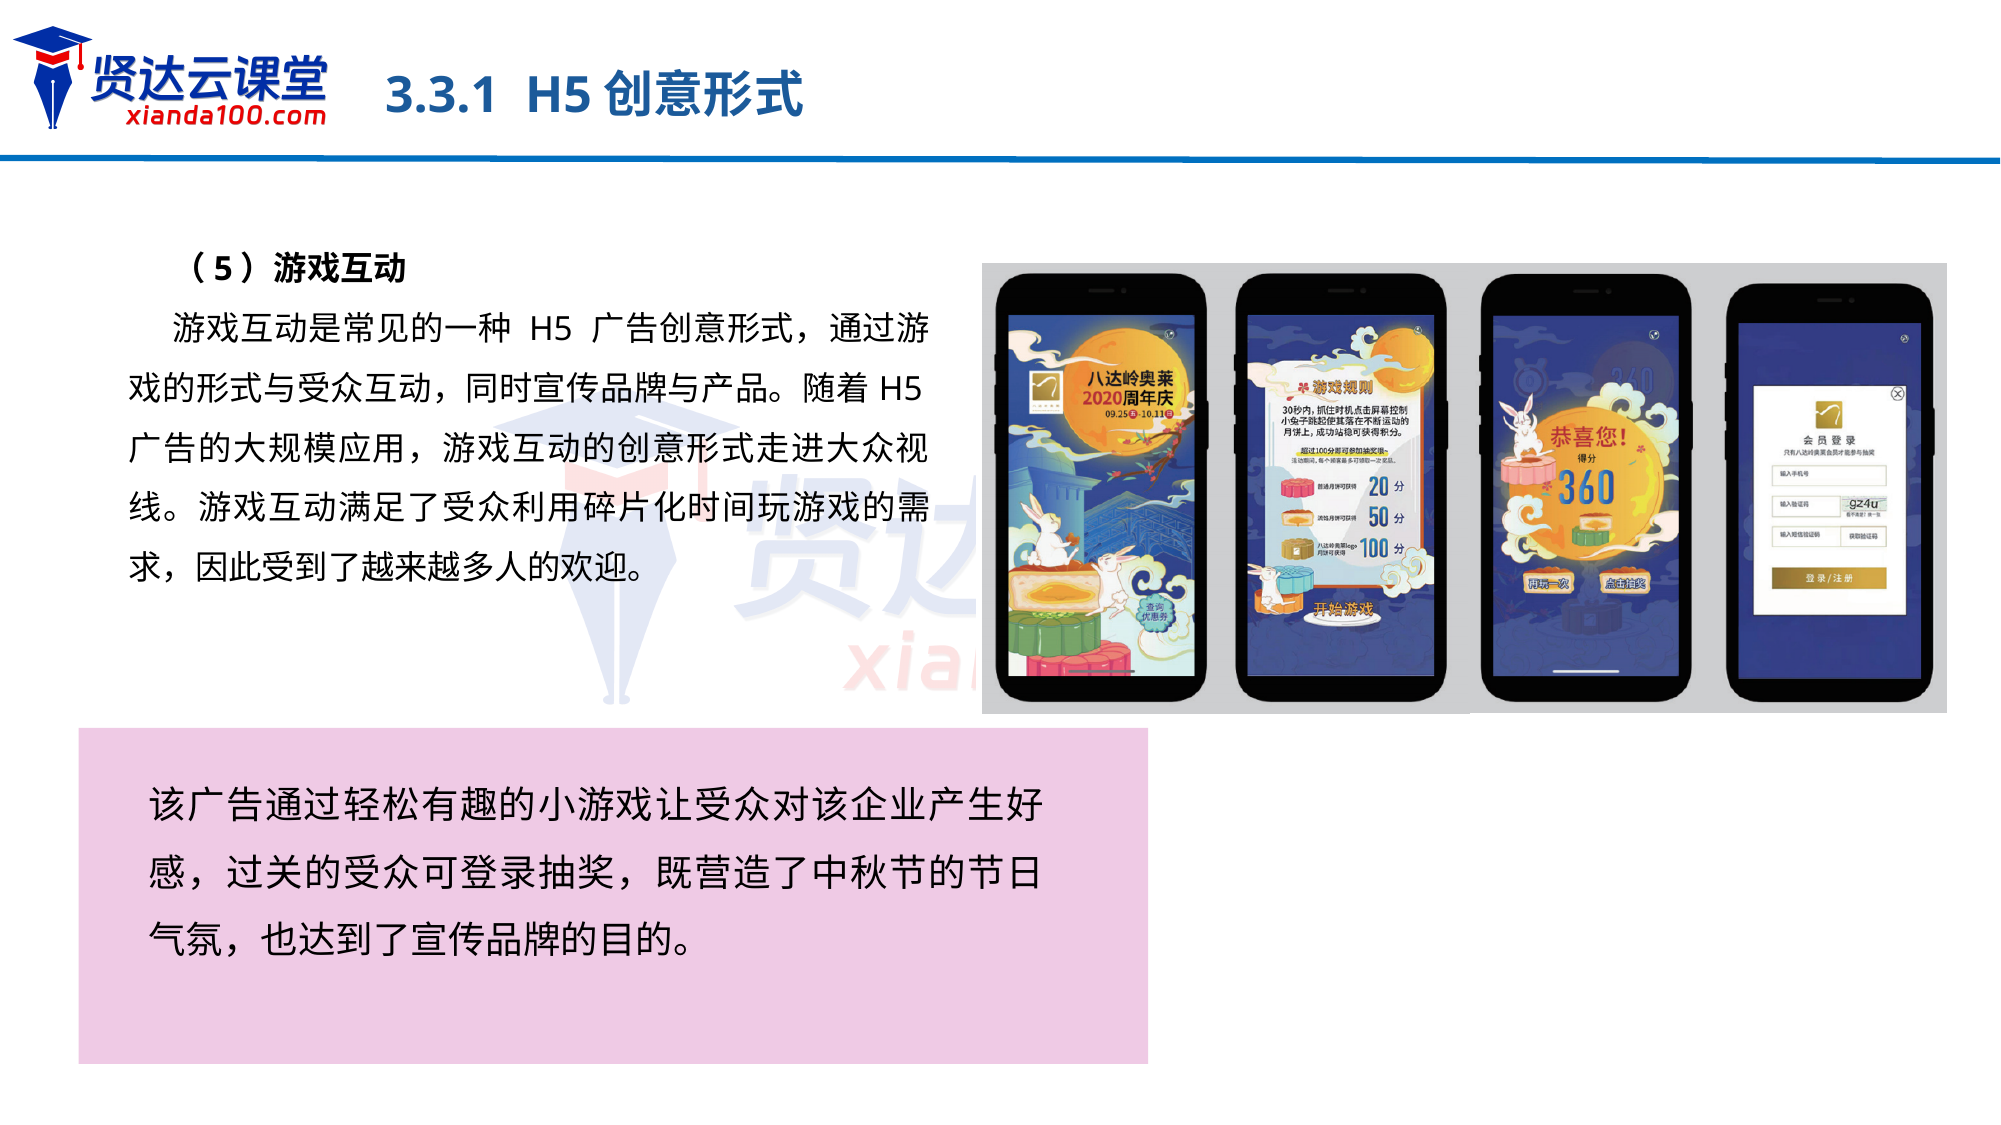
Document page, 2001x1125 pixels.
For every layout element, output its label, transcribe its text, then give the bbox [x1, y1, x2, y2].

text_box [78, 727, 1149, 1065]
picture [976, 255, 1954, 721]
picture [0, 7, 353, 155]
text_box （5）游戏互动 游戏互动是常见的一种 H5 广告创意形式，通过游戏的形式与受众互动，同时宣传品牌与产品。随着H5广告的大规模应用，游戏互动的创意形式走进大众视线。游戏互动满足了受众利用碎片化时间玩游戏的需求，因此受到了越来越多人的欢迎。 [113, 219, 946, 594]
text_box 3.3.1 H5创意形式 [370, 54, 1007, 130]
